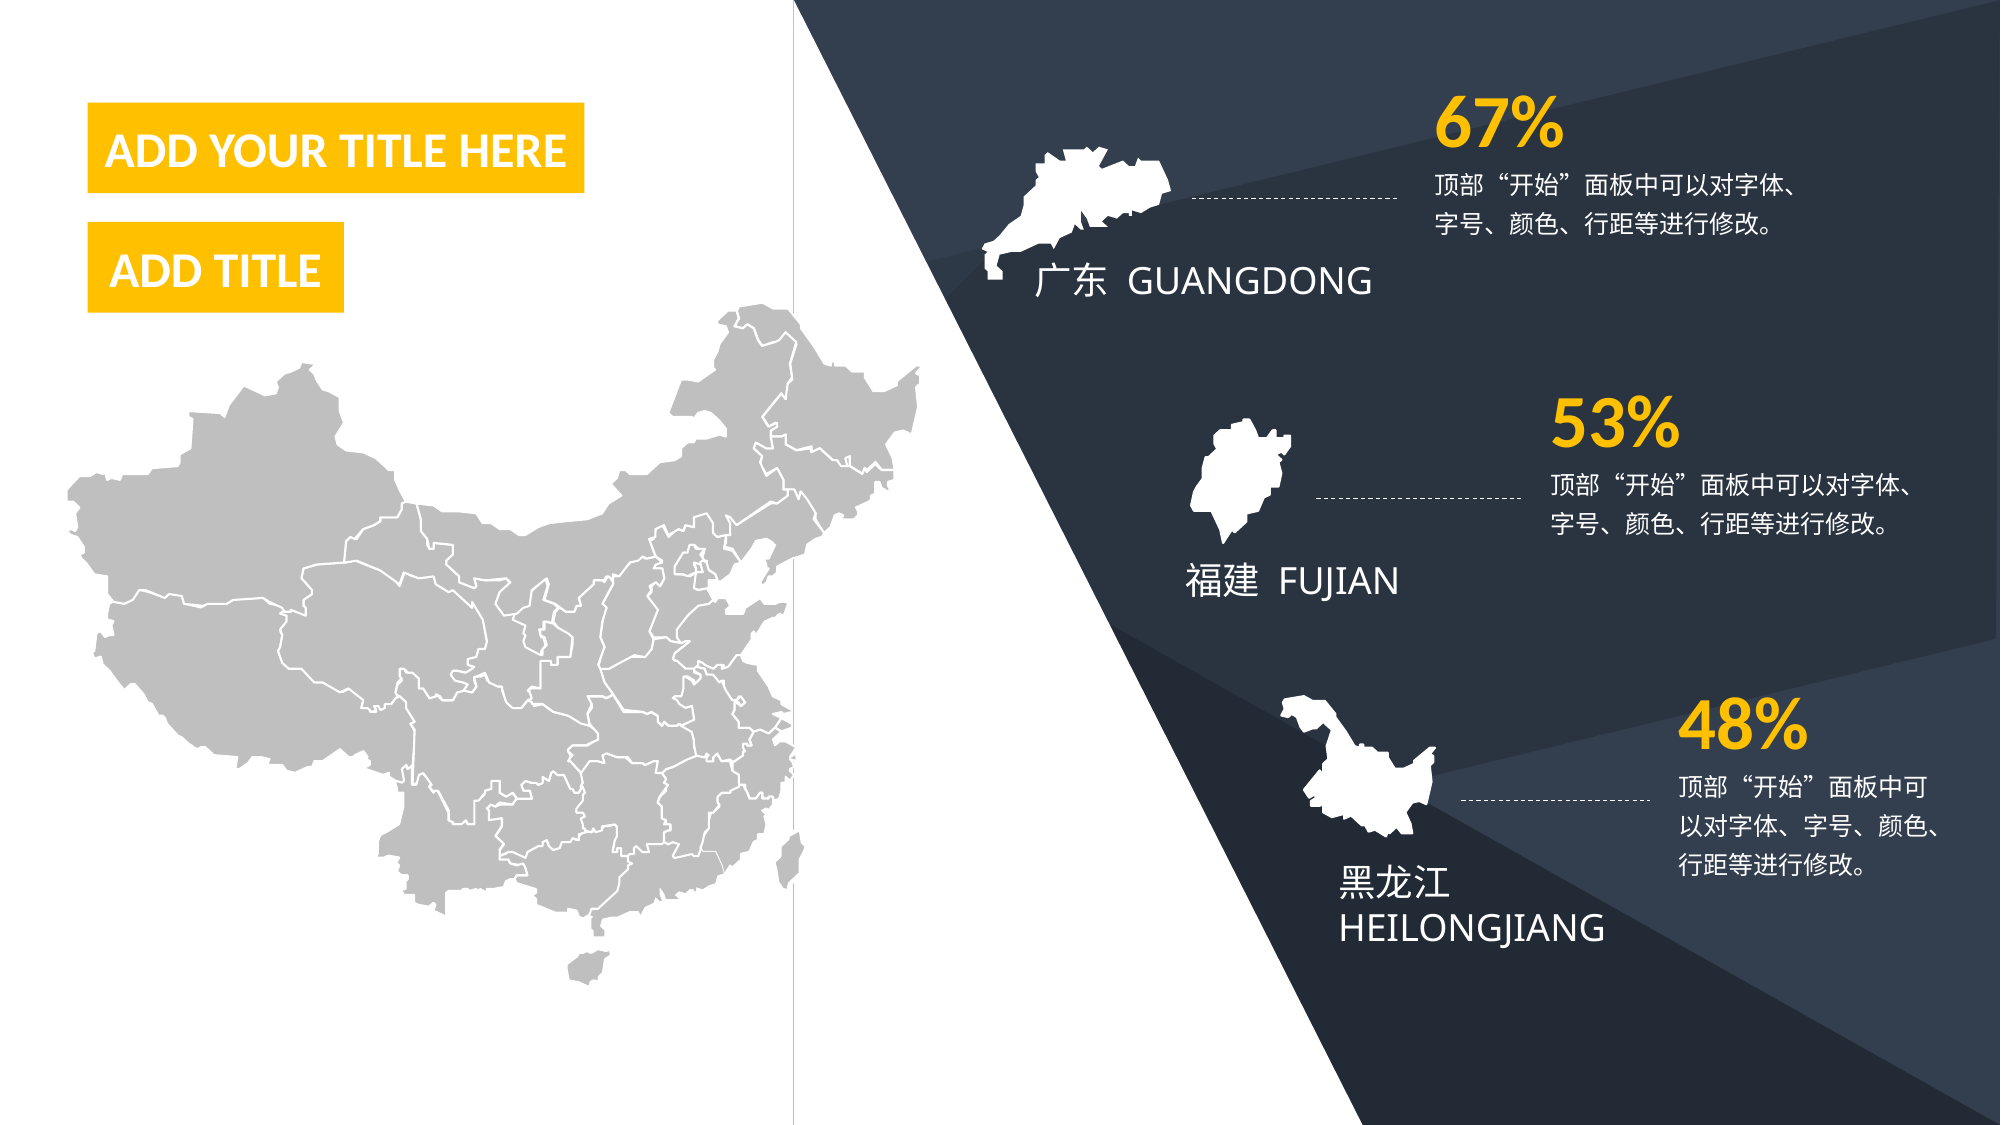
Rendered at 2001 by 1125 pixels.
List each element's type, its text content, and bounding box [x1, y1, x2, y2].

text_box 67% [1420, 64, 1617, 170]
text_box 48% [1663, 667, 1860, 772]
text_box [66, 302, 923, 988]
text_box 福建 FUJIAN [1363, 549, 1587, 610]
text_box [0, 0, 1363, 1125]
text_box 53% [1535, 364, 1733, 470]
text_box 黑龙江 HEILONGJIANG [1363, 851, 1739, 957]
text_box 顶部“开始”面板中可以对字体、字号、颜色、行距等进行修改。 [1420, 152, 1843, 246]
text_box 顶部“开始”面板中可以对字体、字号、颜色、行距等进行修改。 [1663, 755, 1965, 887]
text_box 顶部“开始”面板中可以对字体、字号、颜色、行距等进行修改。 [1535, 452, 1959, 546]
text_box [1363, 744, 1436, 837]
text_box 广东 GUANGDONG [1363, 249, 1436, 310]
